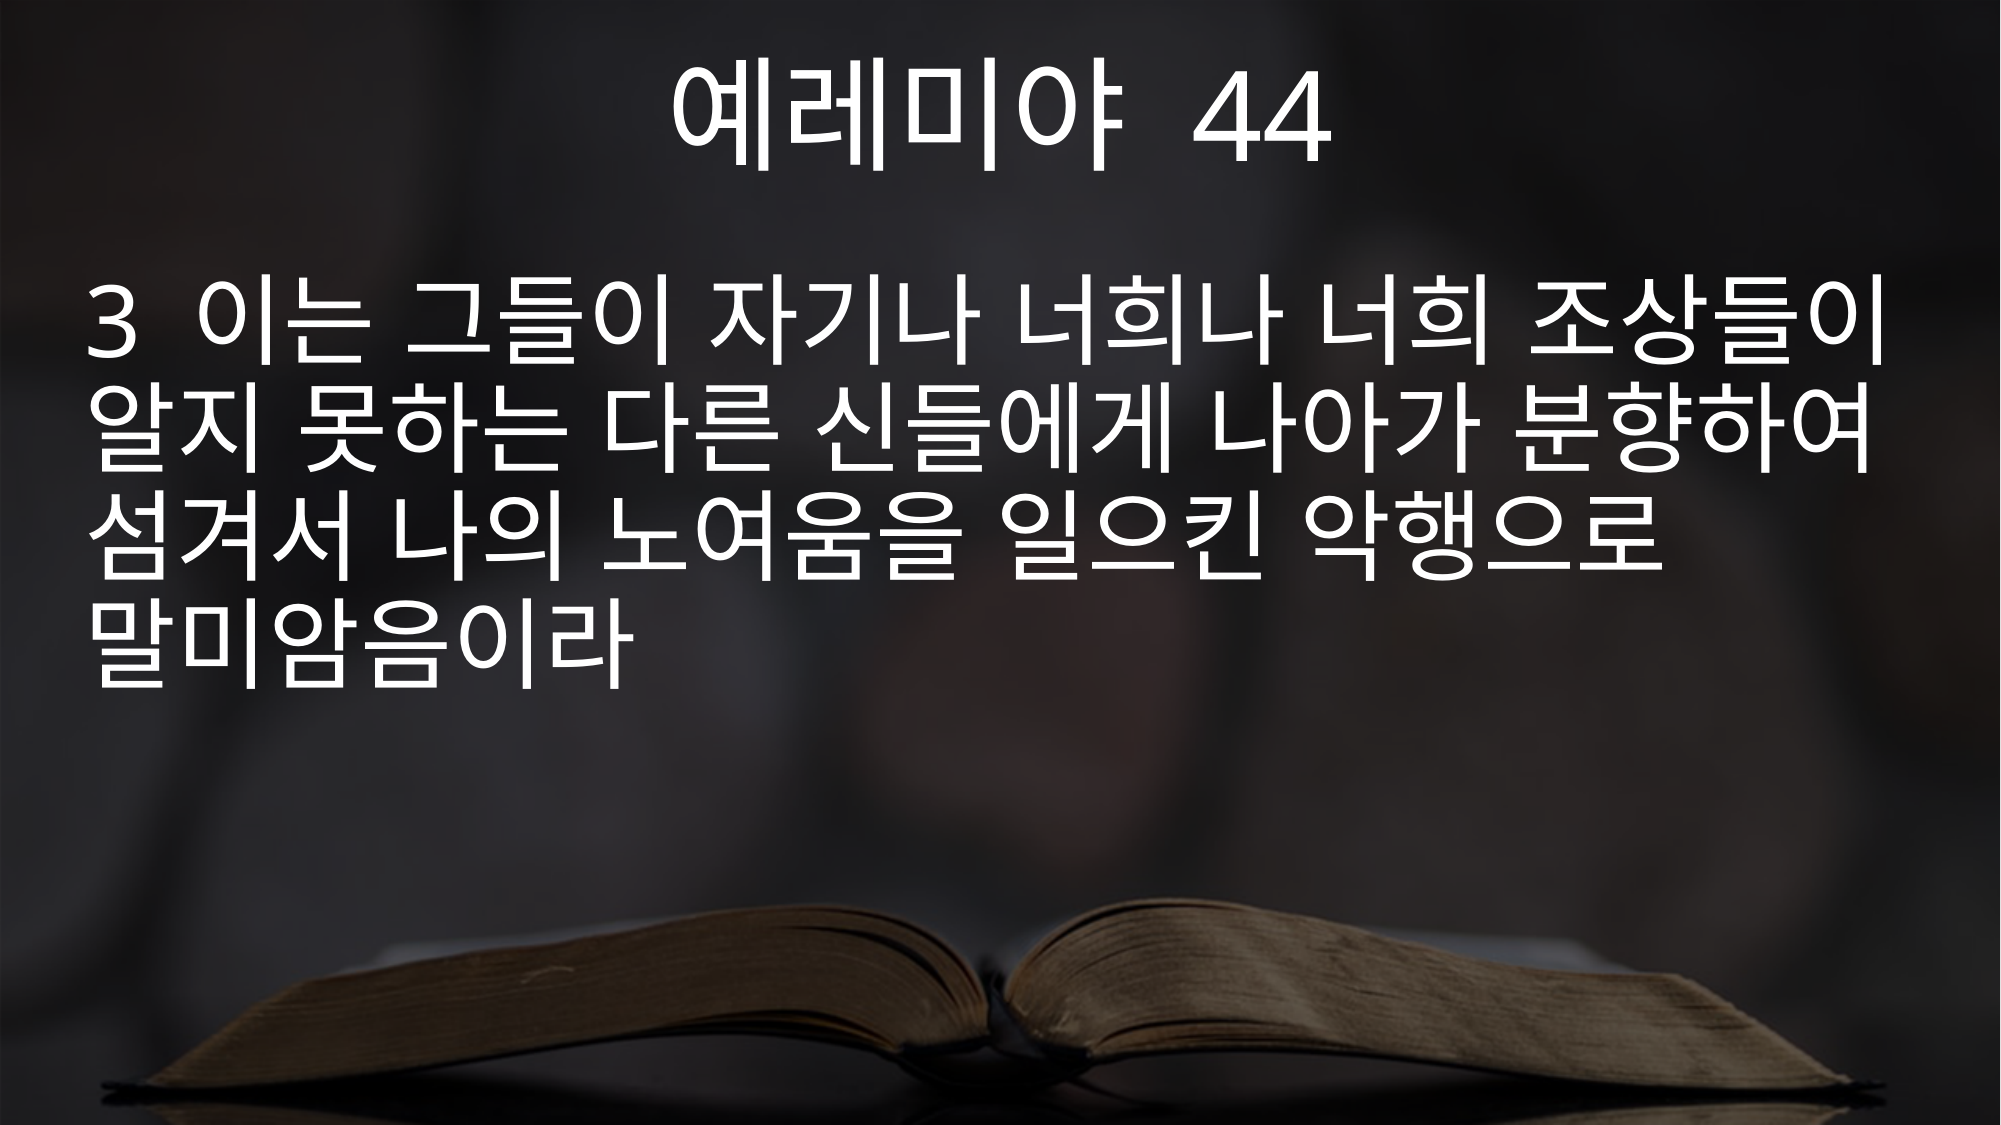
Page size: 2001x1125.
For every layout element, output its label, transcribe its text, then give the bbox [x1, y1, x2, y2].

list 3 이는 그들이 자기나 너희나 너희 조상들이 알지 못하는 다른 신들에게 나아가 분향하여 섬겨서 나의 노여움을 일으킨 악행으로 말미암음이라 [69, 263, 1953, 423]
footer 예레미야 44 [0, 32, 2000, 192]
picture [0, 0, 2001, 1125]
